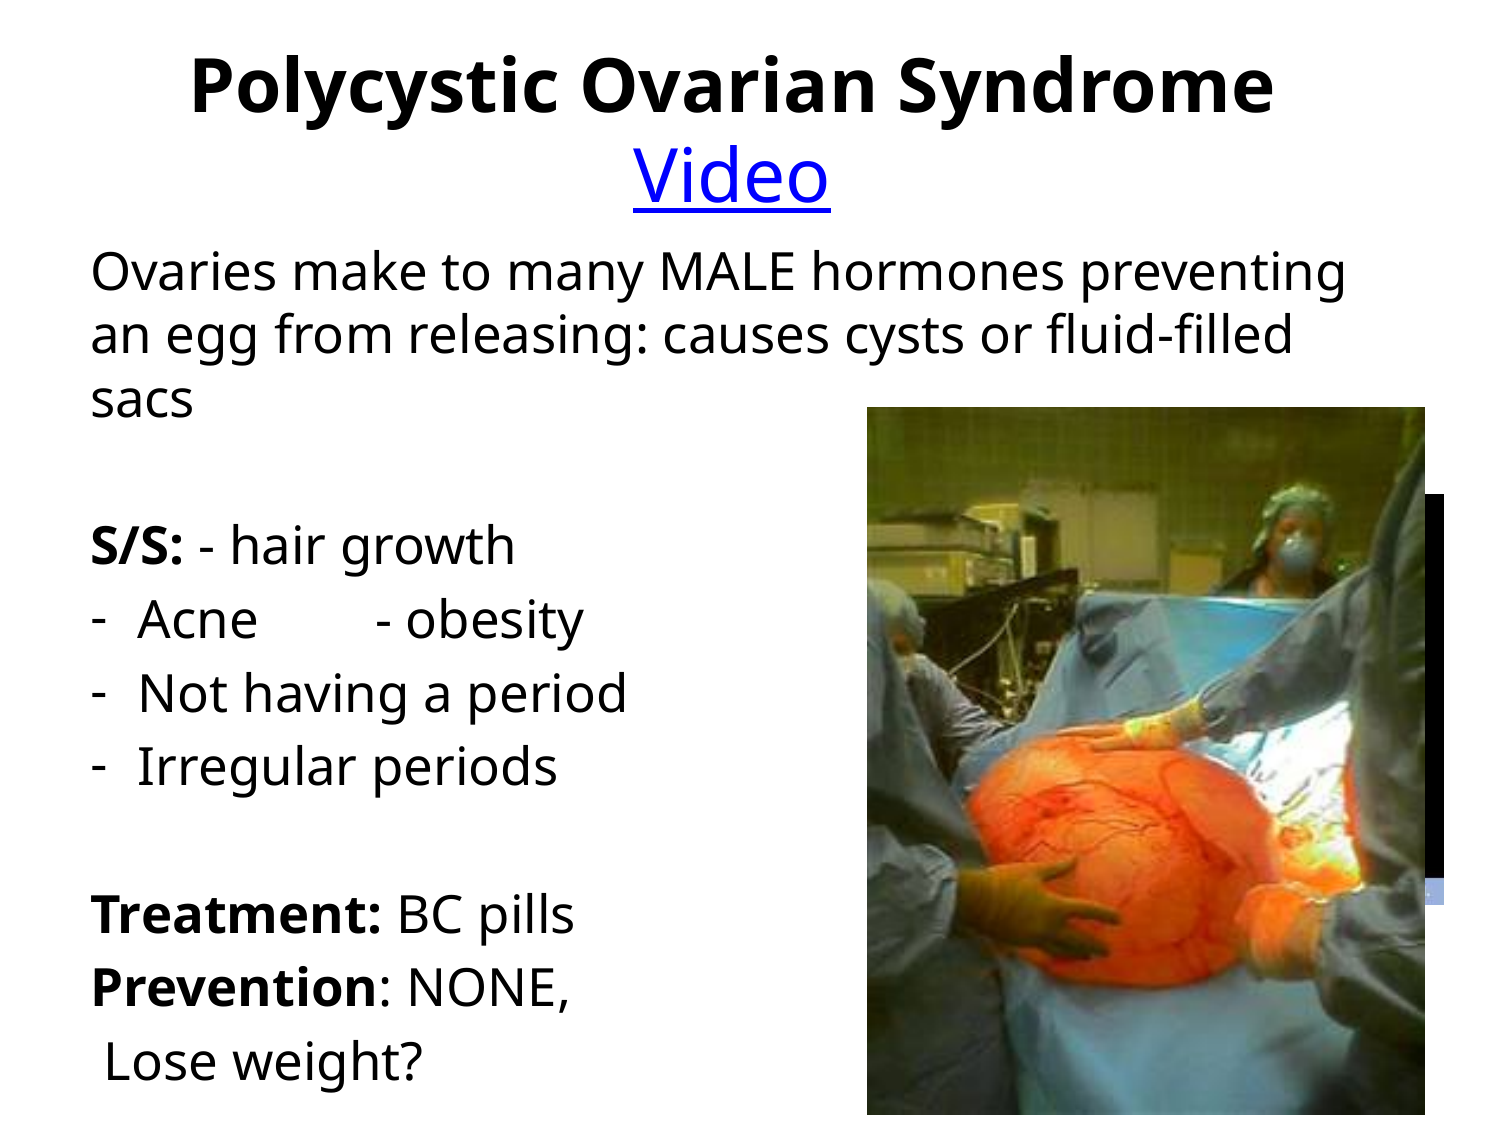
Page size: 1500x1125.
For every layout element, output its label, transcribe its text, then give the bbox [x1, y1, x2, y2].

list Ovaries make to many MALE hormones preventing an egg from releasing: causes cysts or fluid-filled sacs S/S: - hair growth Acne - obesity Not having a period Irregular periods Treatment: BC pills Prevention: NONE, Lose weight? [75, 230, 1425, 1109]
picture [814, 407, 1500, 1116]
title Polycystic Ovarian Syndrome Video [156, 74, 1309, 193]
